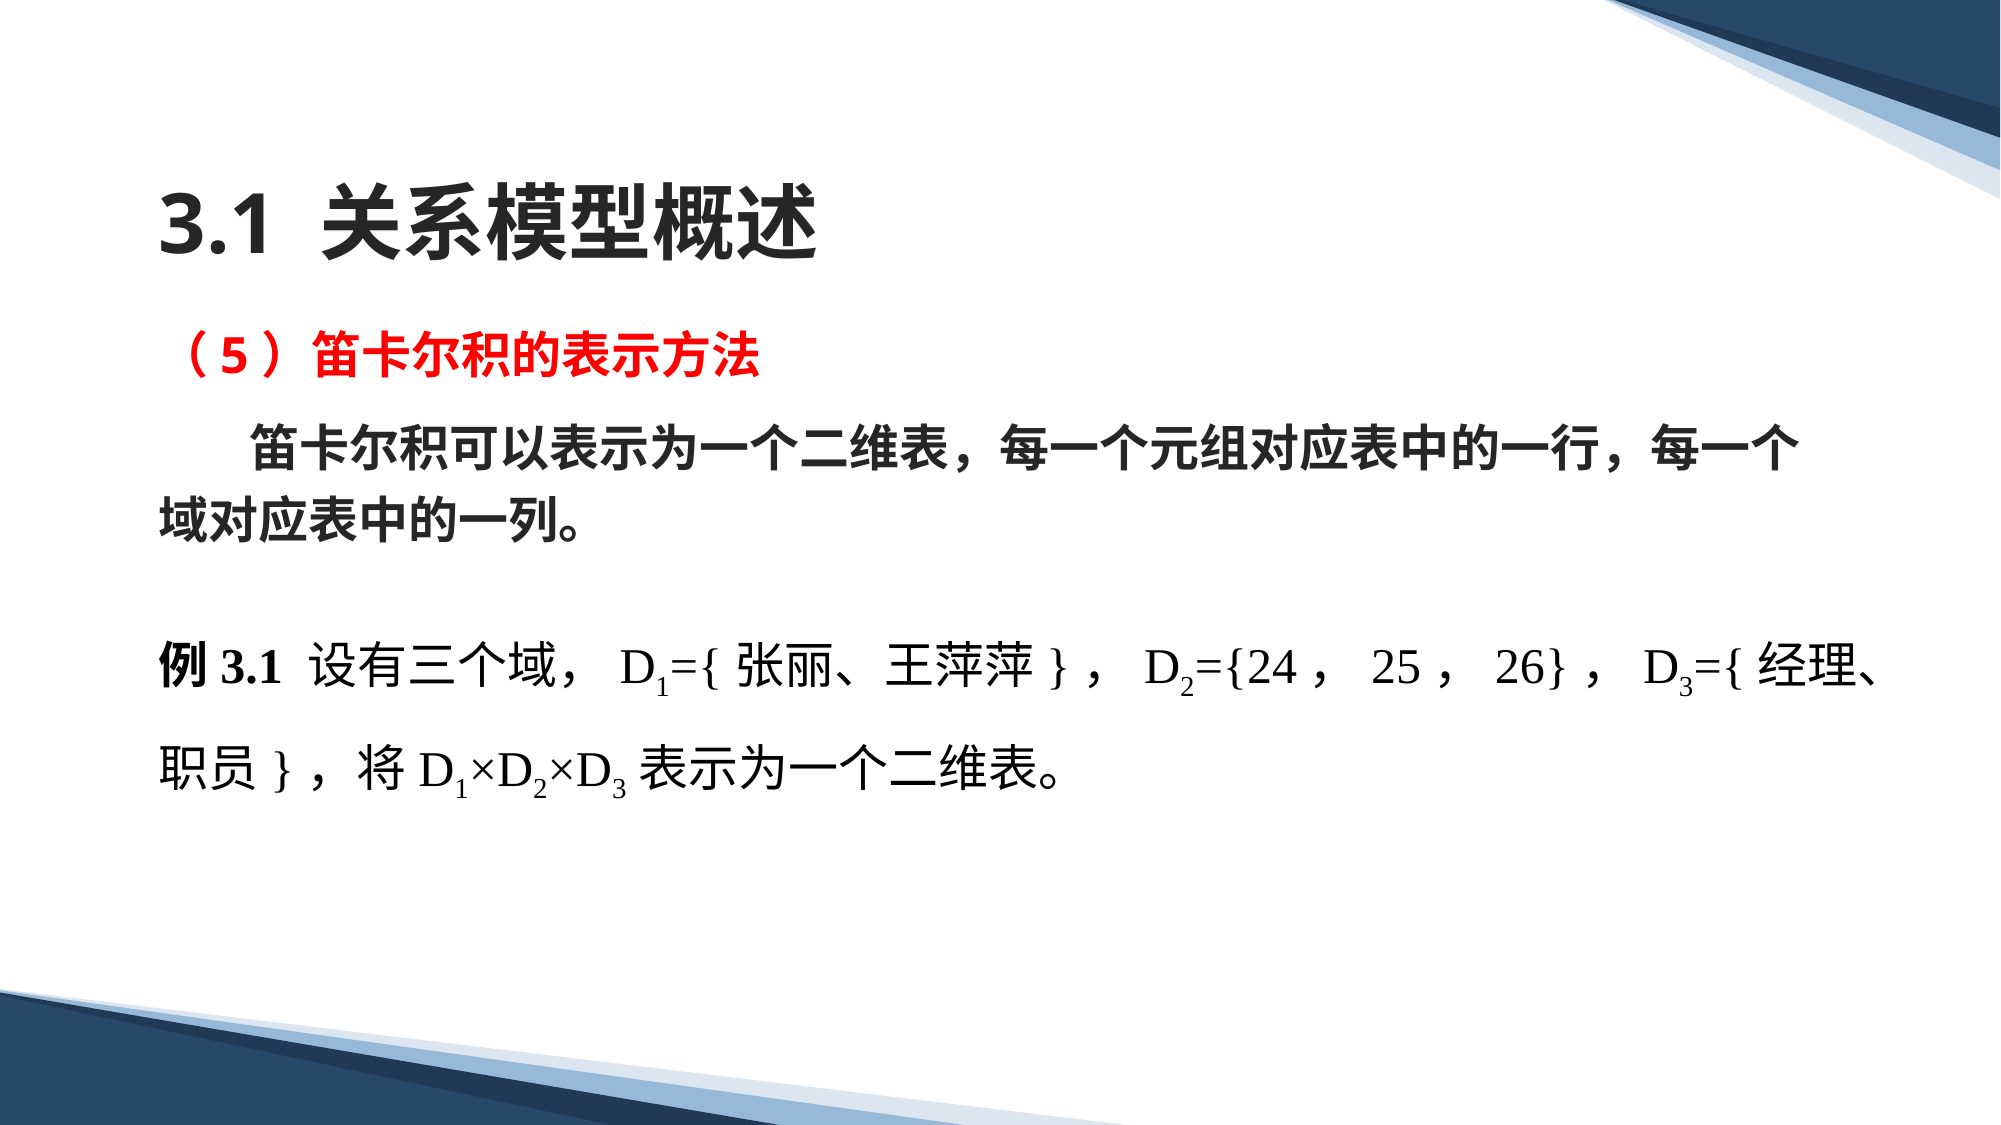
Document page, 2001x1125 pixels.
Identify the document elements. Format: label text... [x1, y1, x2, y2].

text_box 例3.1 设有三个域，D1={张丽、王萍萍}，D2={24，25，26}，D3={经理、职员}，将D1×D2×D3表示为一个二维表。 [143, 592, 1902, 812]
title 3.1 关系模型概述 [143, 54, 1857, 280]
list （5）笛卡尔积的表示方法 笛卡尔积可以表示为一个二维表，每一个元组对应表中的一行，每一个域对应表中的一列。 [143, 303, 1857, 592]
